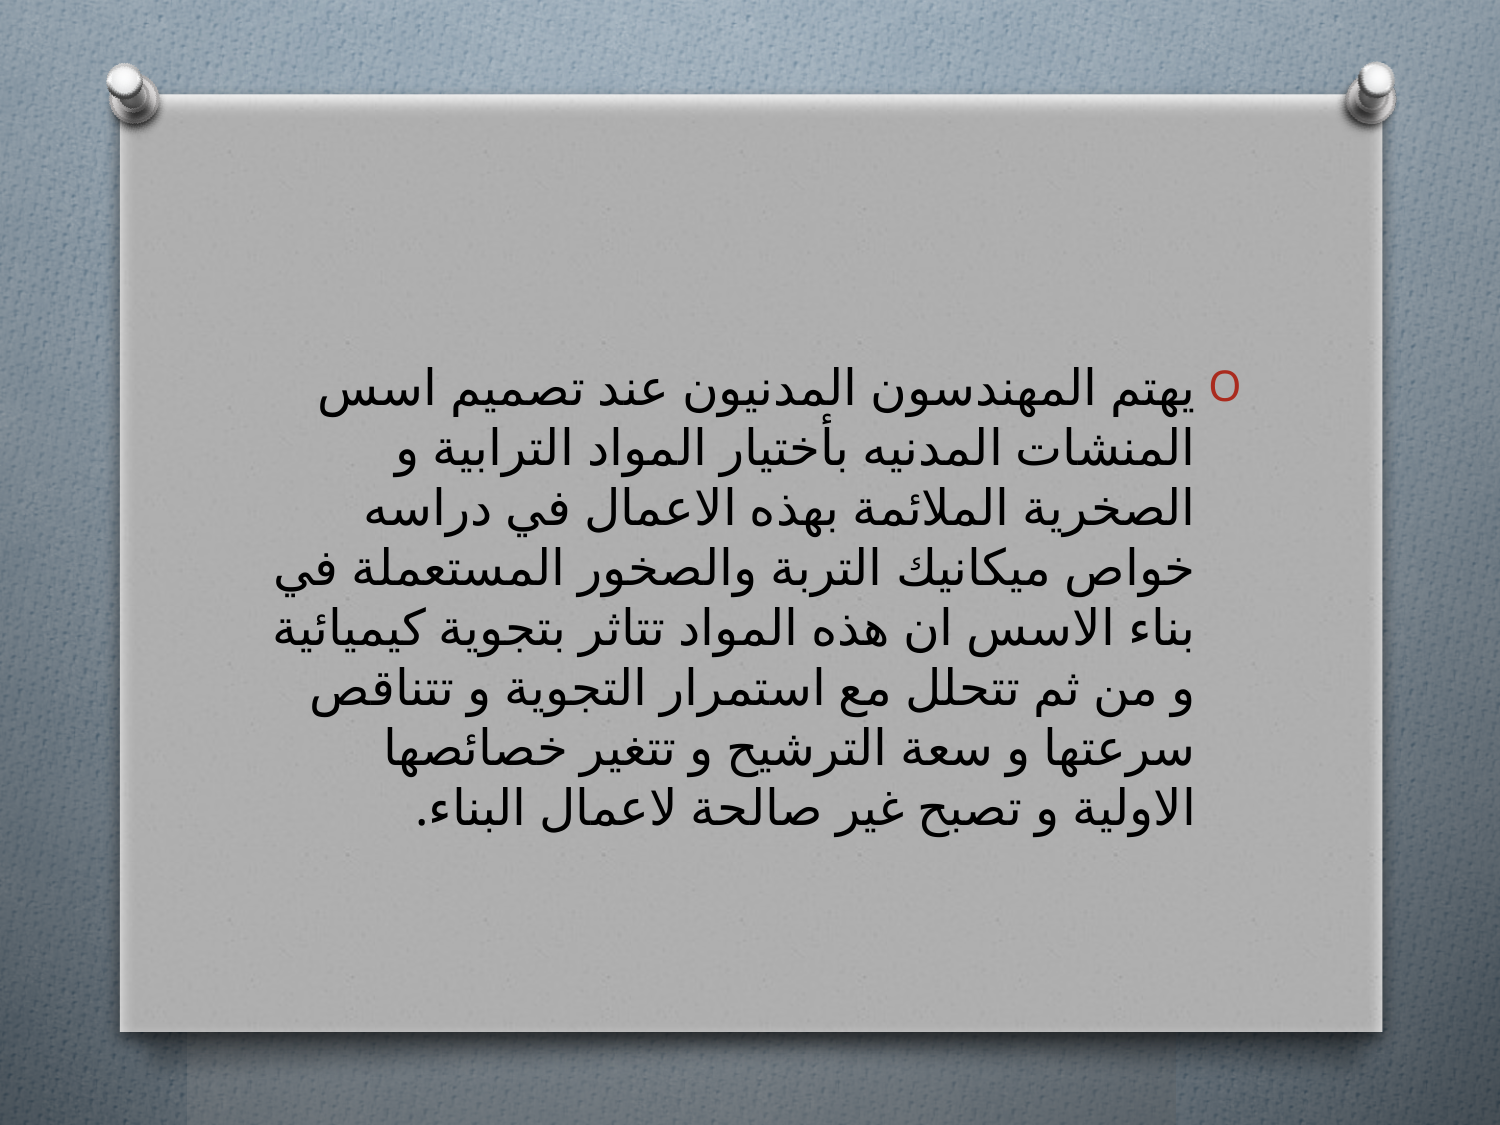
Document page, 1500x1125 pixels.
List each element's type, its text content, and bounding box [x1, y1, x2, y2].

picture [1317, 35, 1439, 156]
picture [75, 29, 198, 153]
list يهتم المهندسون المدنيون عند تصميم اسس المنشات المدنيه بأختيار المواد الترابية و الصخرية الملائمة بهذه الاعمال في دراسه خواص ميكانيك التربة والصخور المستعملة في بناء الاسس ان هذه المواد تتاثر بتجوية كيميائية و من ثم تتحلل مع استمرار التجوية و تتناقص سرعتها و سعة الترشيح و تتغير خصائصها الاولية و تصبح غير صالحة لاعمال البناء. [240, 347, 1257, 939]
